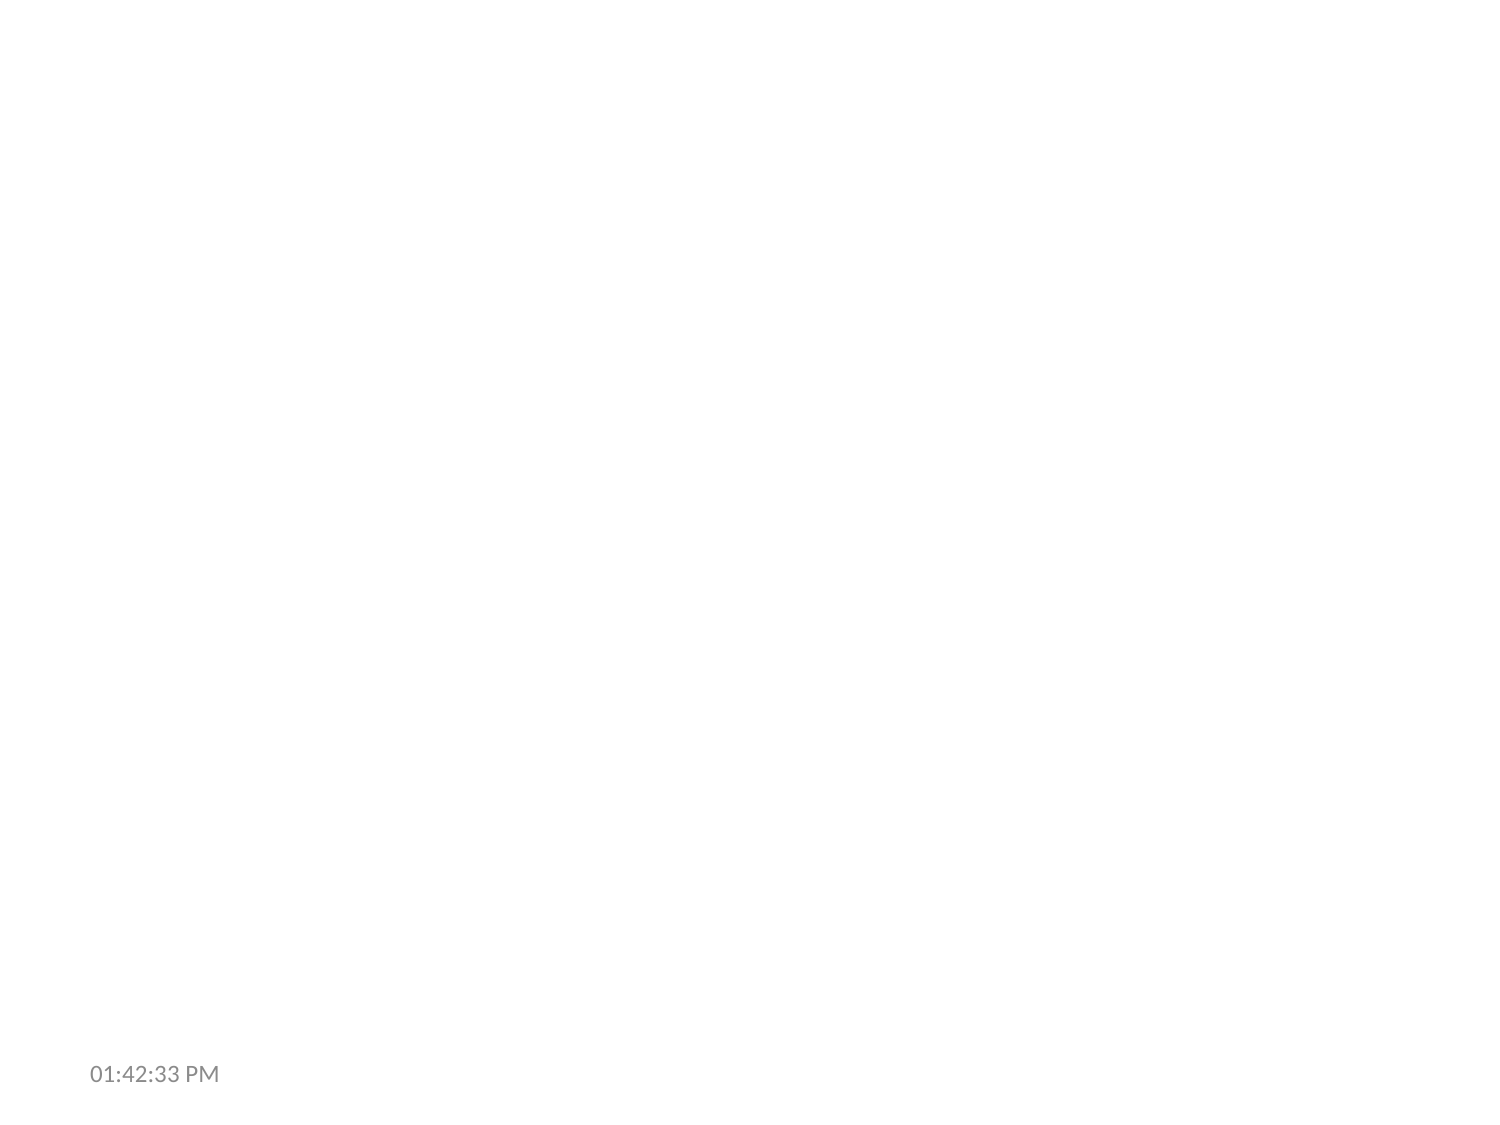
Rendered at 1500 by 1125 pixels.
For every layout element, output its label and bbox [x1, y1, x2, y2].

slide_number [75, 1042, 425, 1103]
